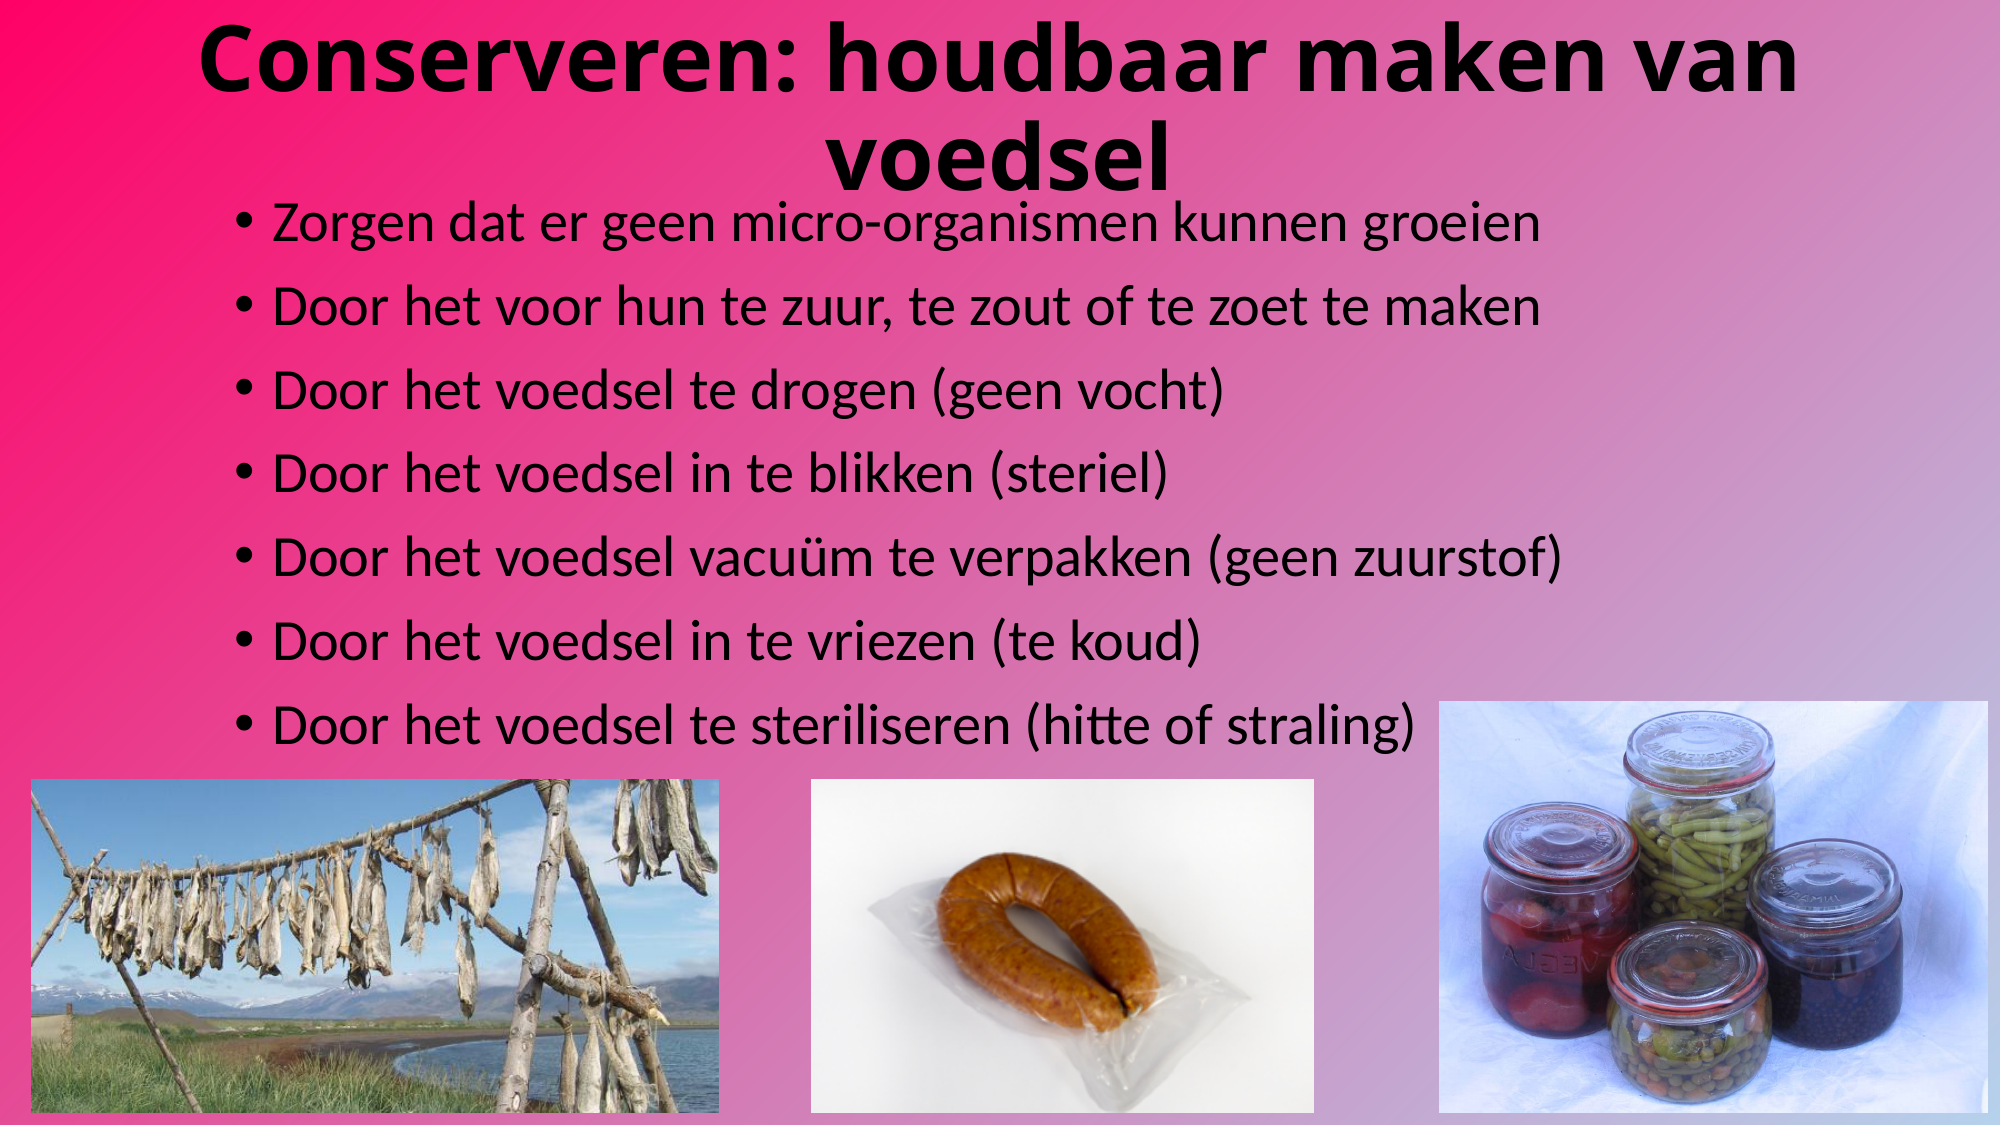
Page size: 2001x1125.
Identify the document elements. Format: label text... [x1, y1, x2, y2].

picture [811, 779, 1314, 1113]
picture [1439, 701, 1988, 1113]
list Zorgen dat er geen micro-organismen kunnen groeien Door het voor hun te zuur, te zout of te zoet te maken Door het voedsel te drogen (geen vocht) Door het voedsel in te blikken (steriel) Door het voedsel vacuüm te verpakken (geen zuurstof) Door het voedsel in te vriezen (te koud) Door het voedsel te steriliseren (hitte of straling) [219, 183, 1606, 780]
title Conserveren: houdbaar maken van voedsel [137, 38, 1863, 184]
picture [31, 779, 719, 1113]
